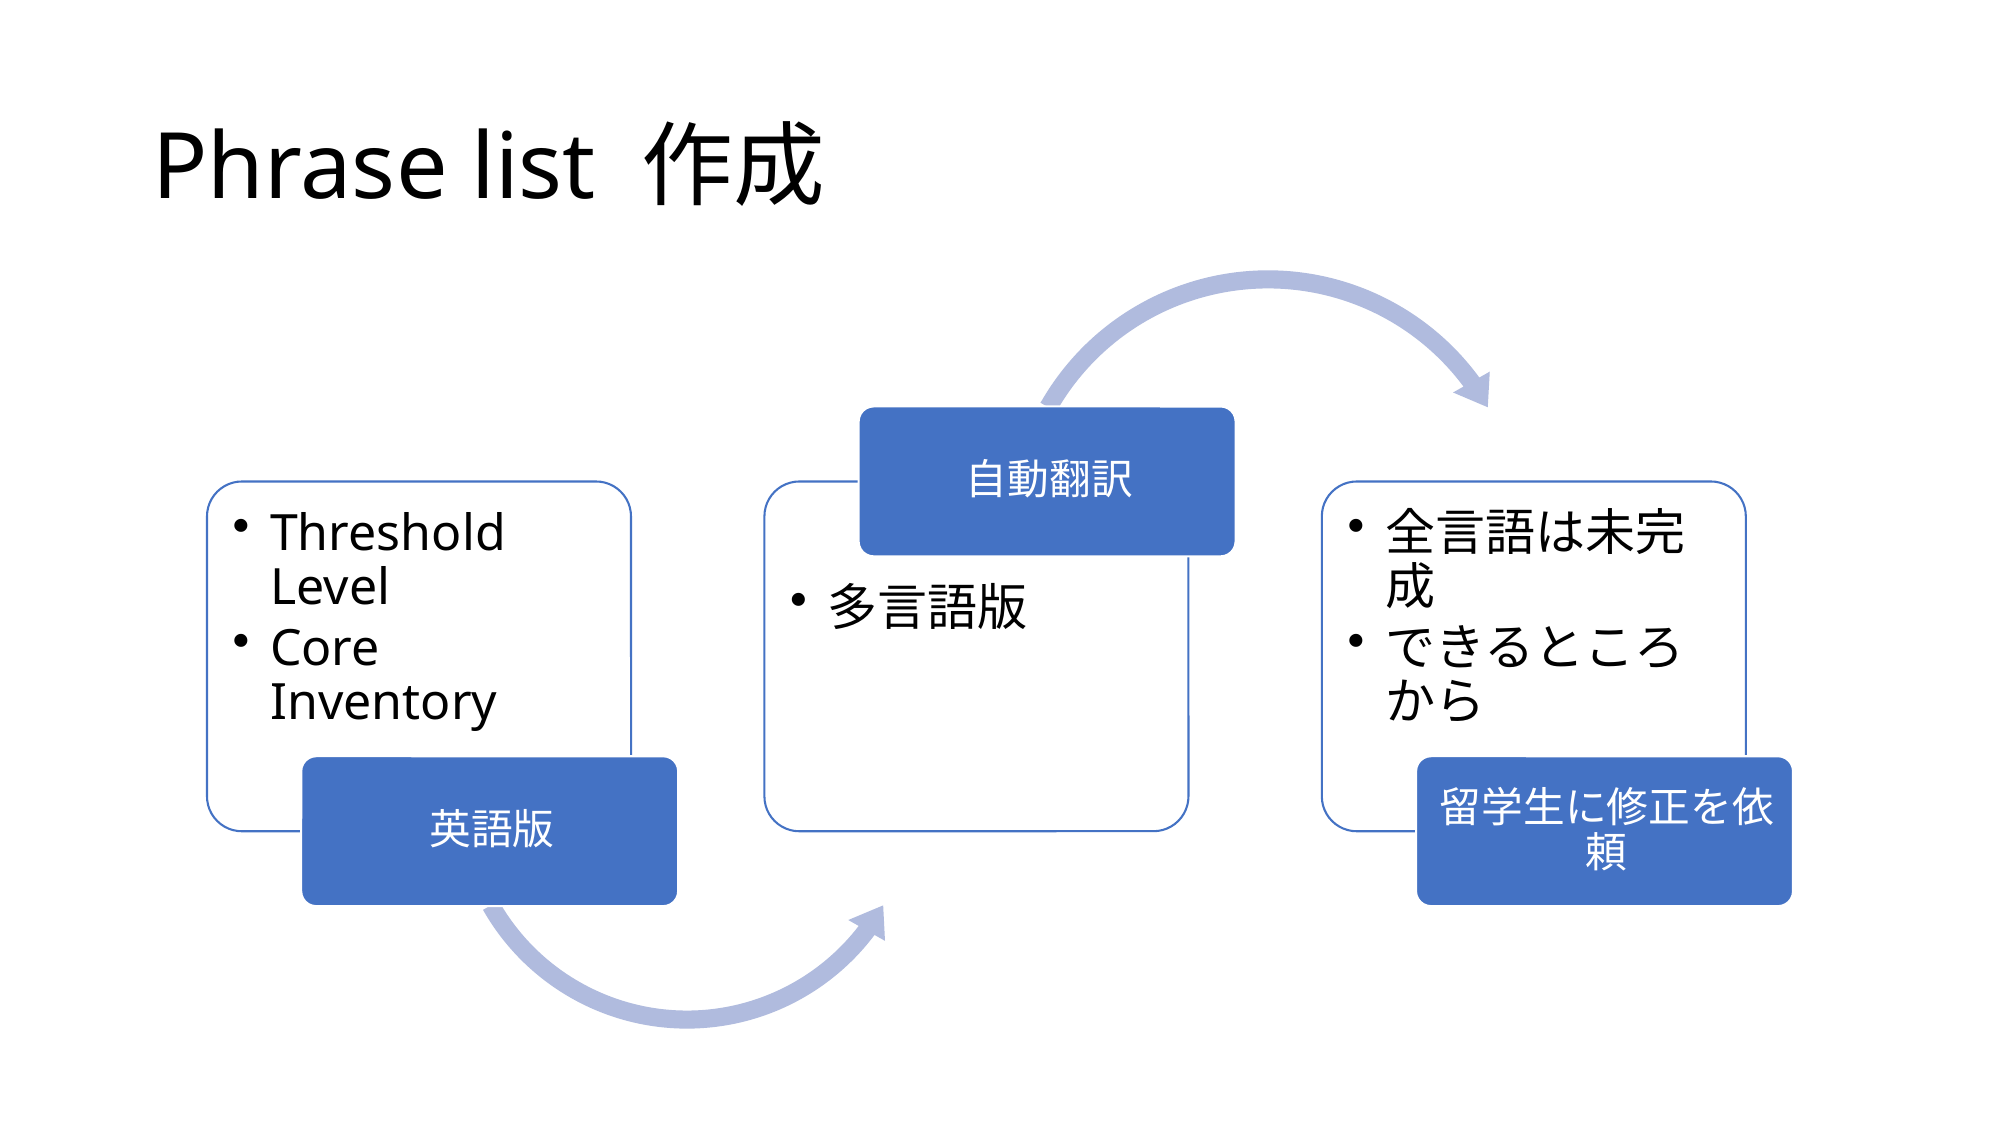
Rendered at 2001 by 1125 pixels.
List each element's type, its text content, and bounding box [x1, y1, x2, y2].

title Phrase list 作成 [137, 59, 1863, 278]
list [137, 299, 1863, 1014]
